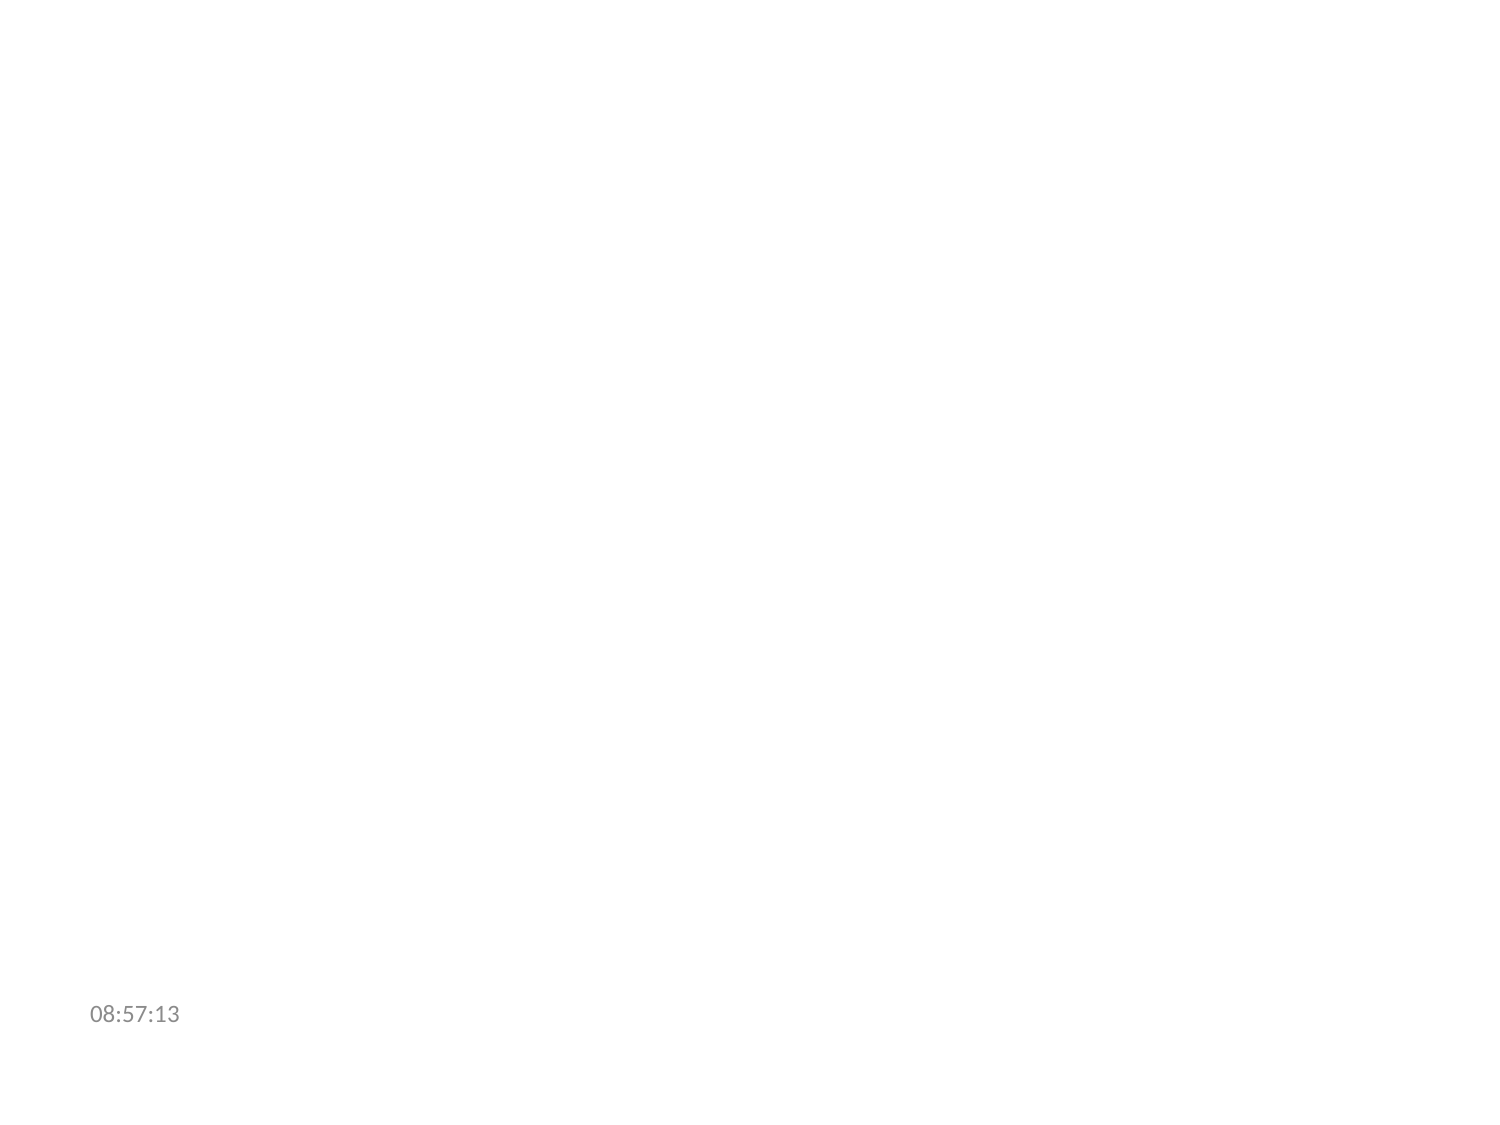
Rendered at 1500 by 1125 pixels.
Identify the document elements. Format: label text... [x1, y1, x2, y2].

text_box 15:35:09 [75, 982, 425, 1043]
